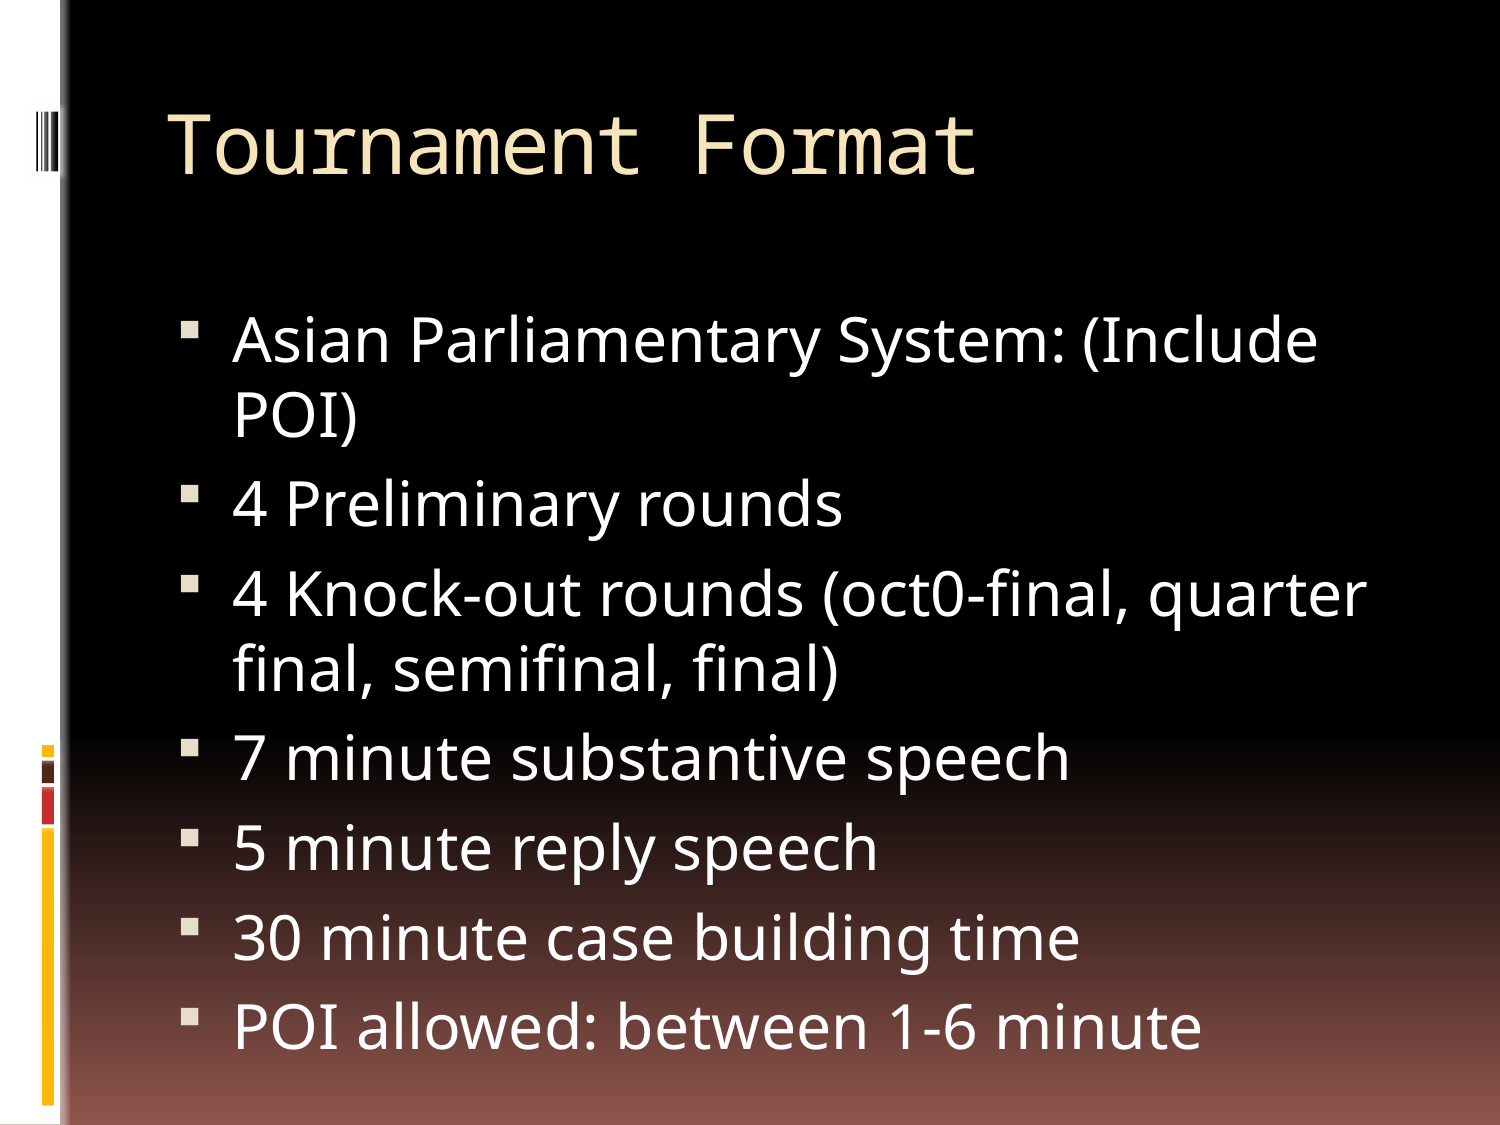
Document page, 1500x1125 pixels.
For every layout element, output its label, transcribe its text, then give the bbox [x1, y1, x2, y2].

list Asian Parliamentary System: (Include POI) 4 Preliminary rounds 4 Knock-out rounds (oct0-final, quarter final, semifinal, final) 7 minute substantive speech 5 minute reply speech 30 minute case building time POI allowed: between 1-6 minute [150, 292, 1425, 1043]
title Tournament Format [150, 83, 1425, 234]
